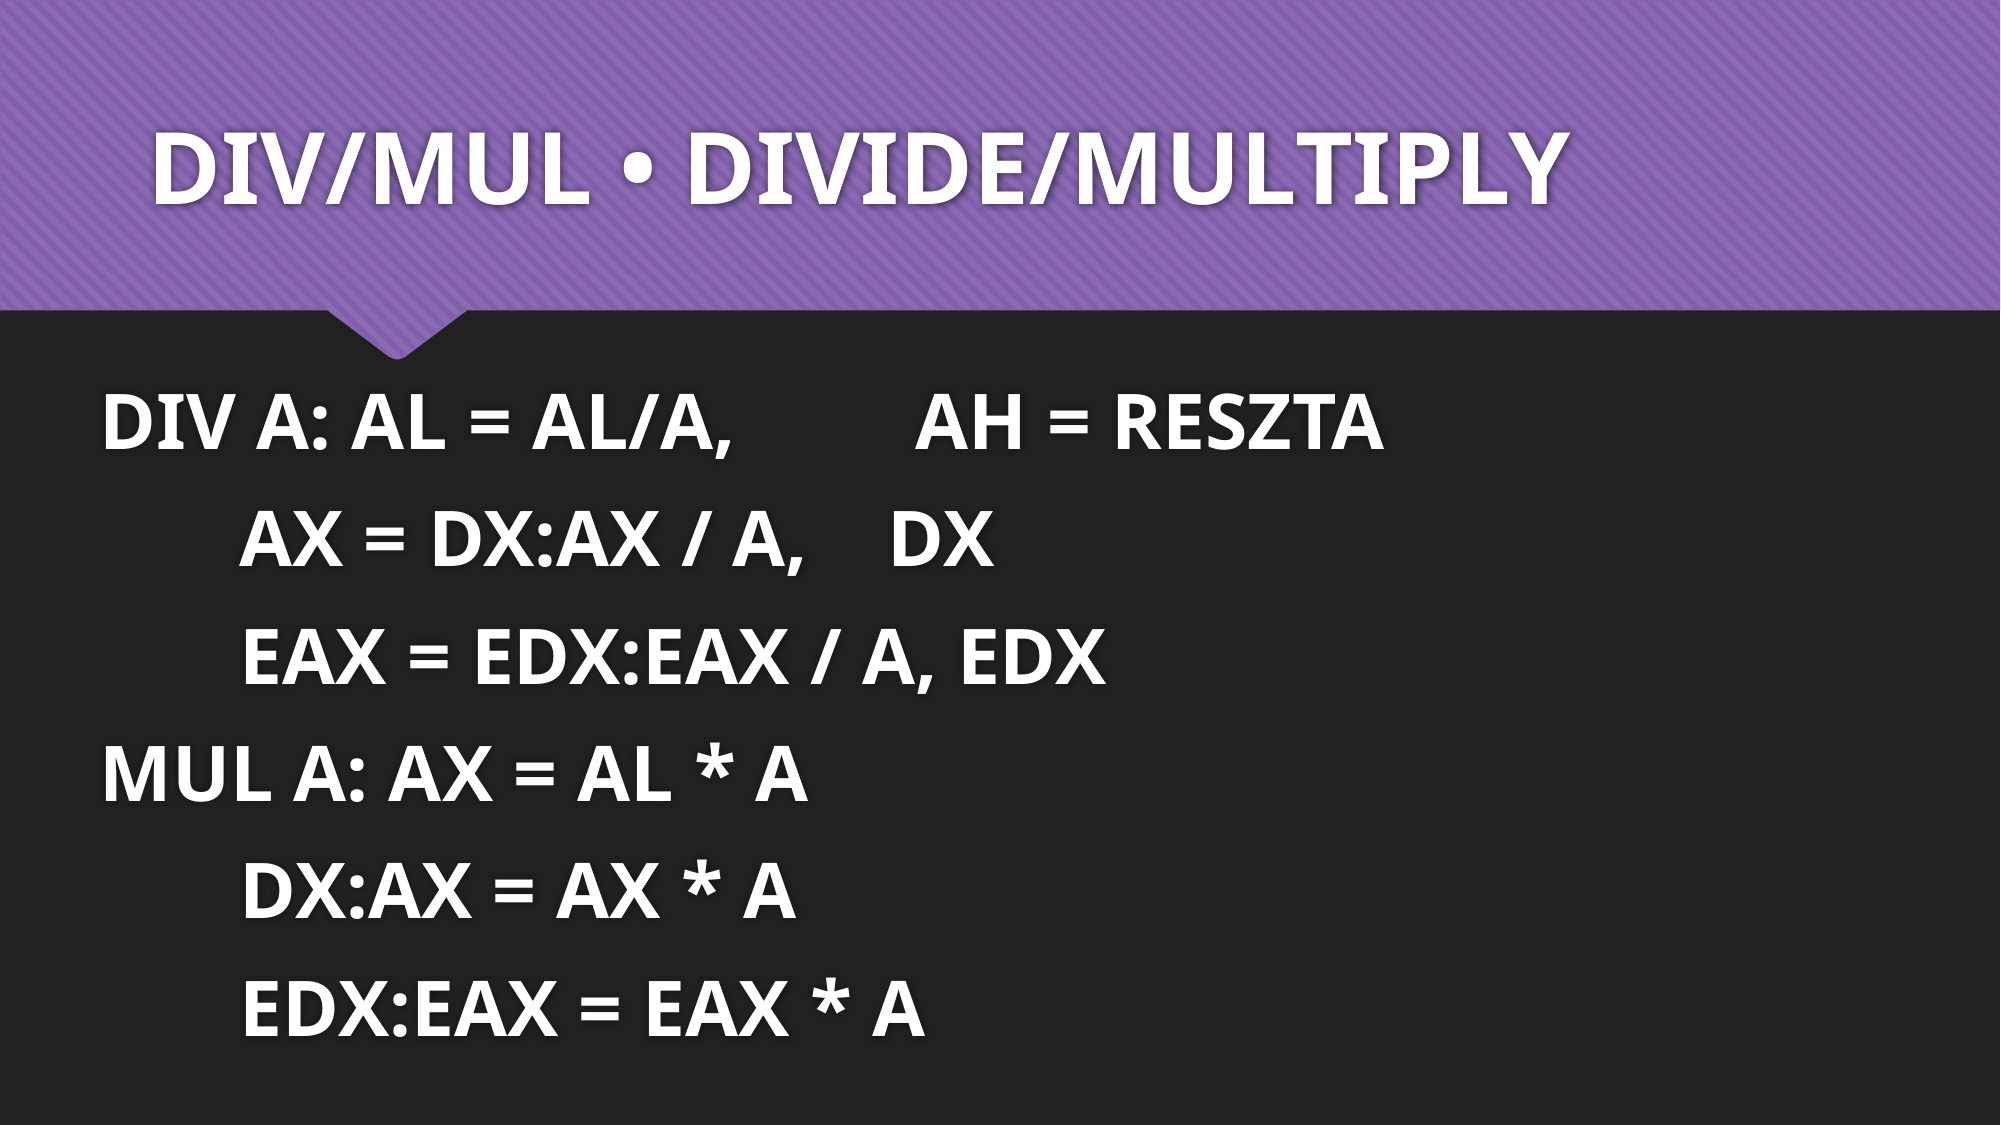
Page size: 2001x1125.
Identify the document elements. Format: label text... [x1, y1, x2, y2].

title DIV/MUL • DIVIDE/MULTIPLY [132, 73, 1868, 233]
list DIV A: AL = AL/A, AH = RESZTA AX = DX:AX / A, DX EAX = EDX:EAX / A, EDX MUL A: AX = AL * A DX:AX = AX * A EDX:EAX = EAX * A [84, 364, 1919, 1060]
